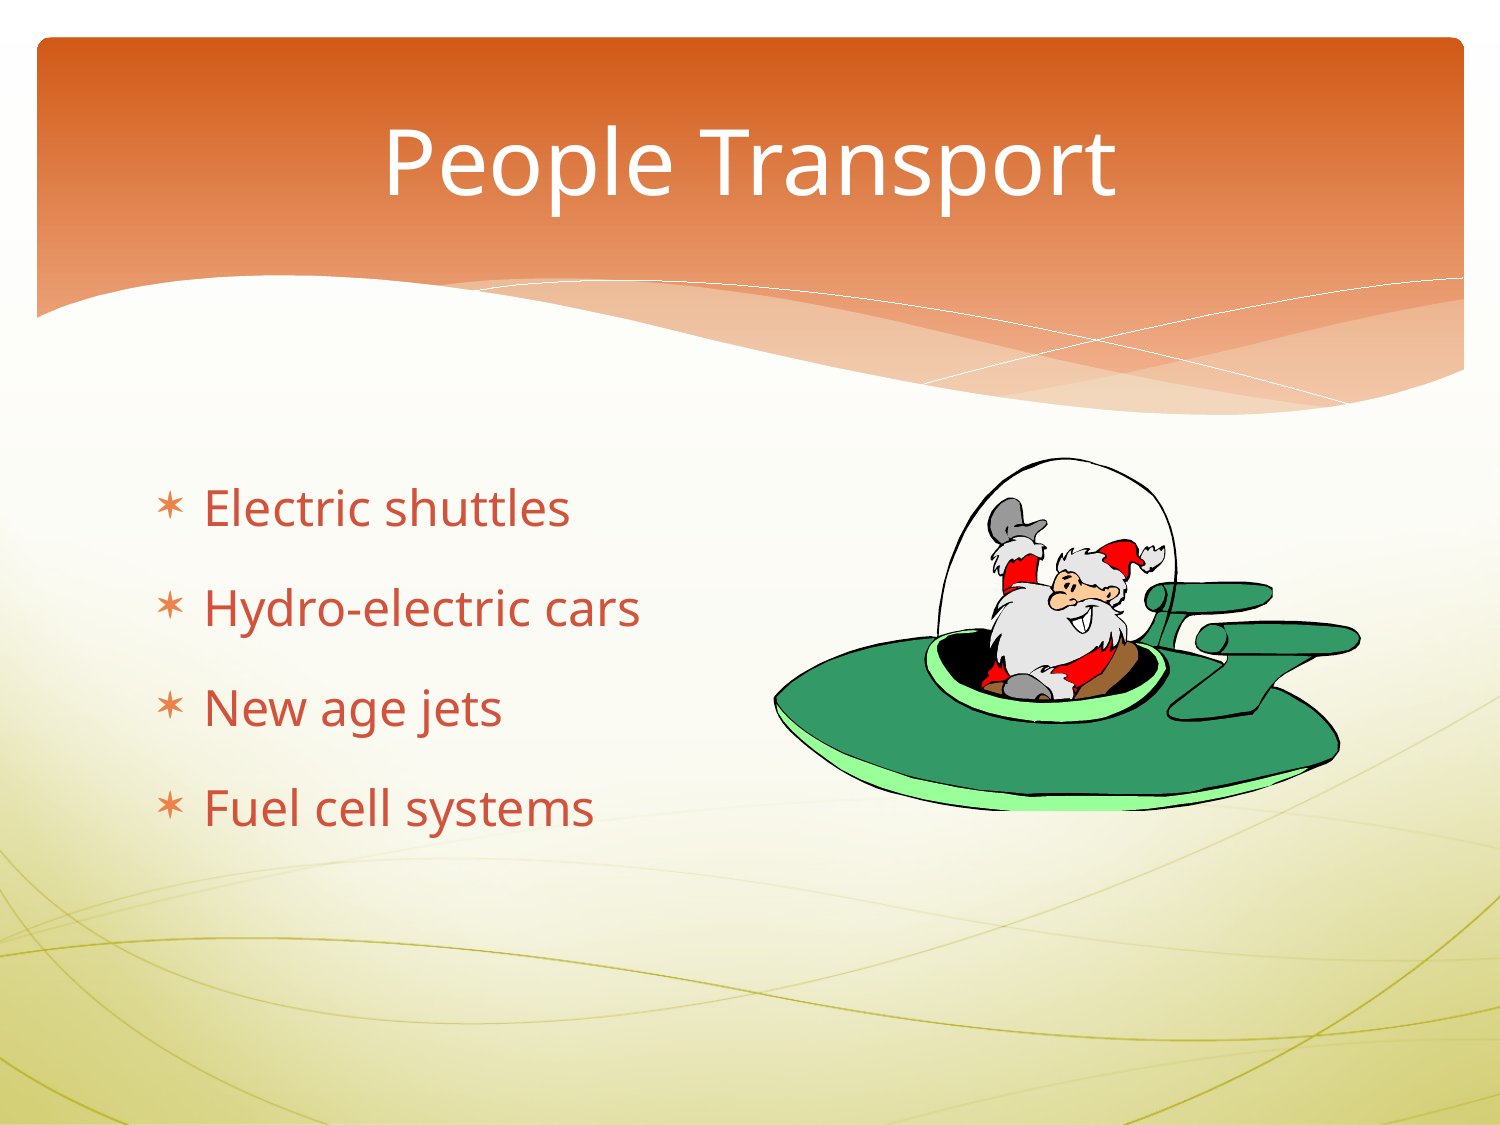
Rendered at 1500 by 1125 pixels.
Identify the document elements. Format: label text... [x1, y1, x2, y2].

list Electric shuttles Hydro-electric cars New age jets Fuel cell systems [143, 438, 1359, 1005]
title People Transport [75, 55, 1425, 261]
picture [773, 444, 1378, 811]
